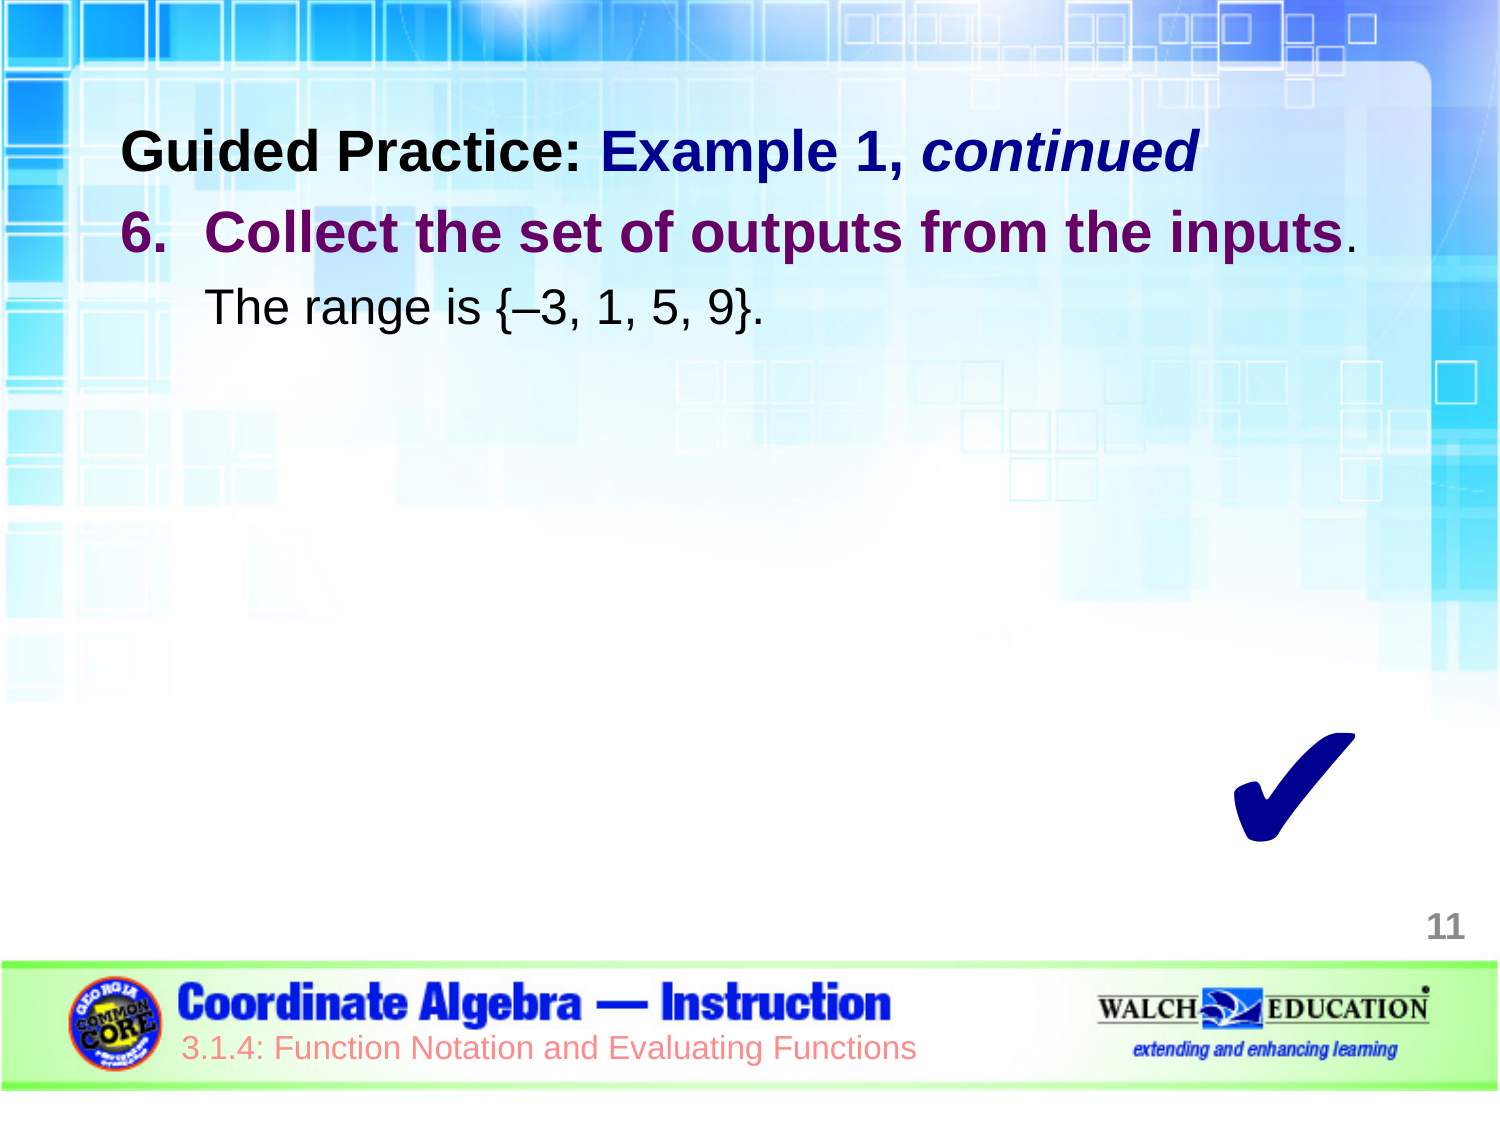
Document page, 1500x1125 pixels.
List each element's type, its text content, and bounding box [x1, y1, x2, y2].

footer 3.1.4: Function Notation and Evaluating Functions [166, 1024, 1080, 1069]
text_box ✔ [1128, 651, 1394, 907]
picture [1, 0, 1500, 1091]
slide_number 11 [1361, 901, 1481, 949]
subtitle Guided Practice: Example 1, continued Collect the set of outputs from the inputs. The range is {–3, 1, 5, 9}. [105, 105, 1423, 925]
